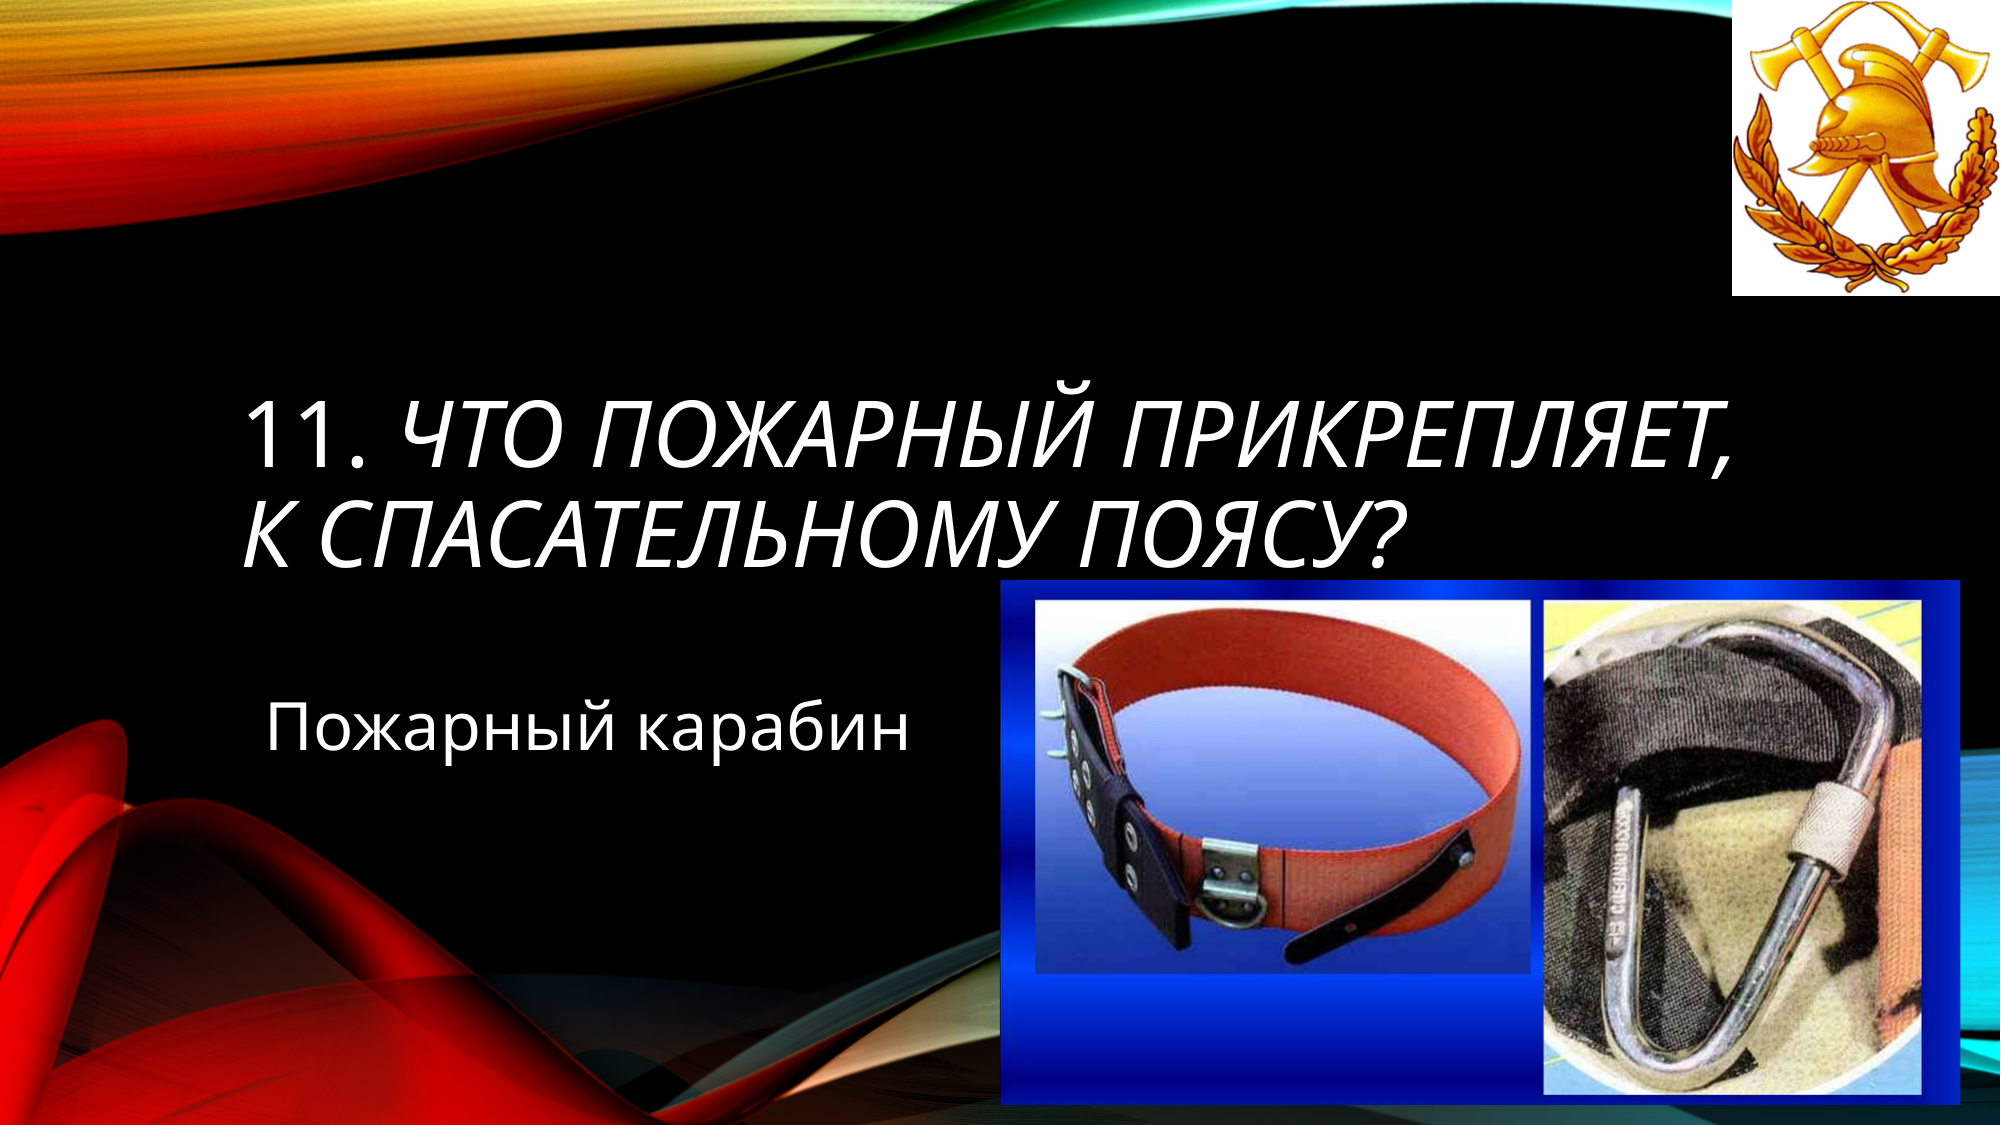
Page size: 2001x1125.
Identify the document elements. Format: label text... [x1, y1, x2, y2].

title 11. Что пожарный прикрепляет, к спасательному поясу? [225, 295, 1775, 596]
picture [0, 0, 2000, 297]
picture [0, 580, 2000, 1125]
subtitle Пожарный карабин [249, 584, 999, 863]
